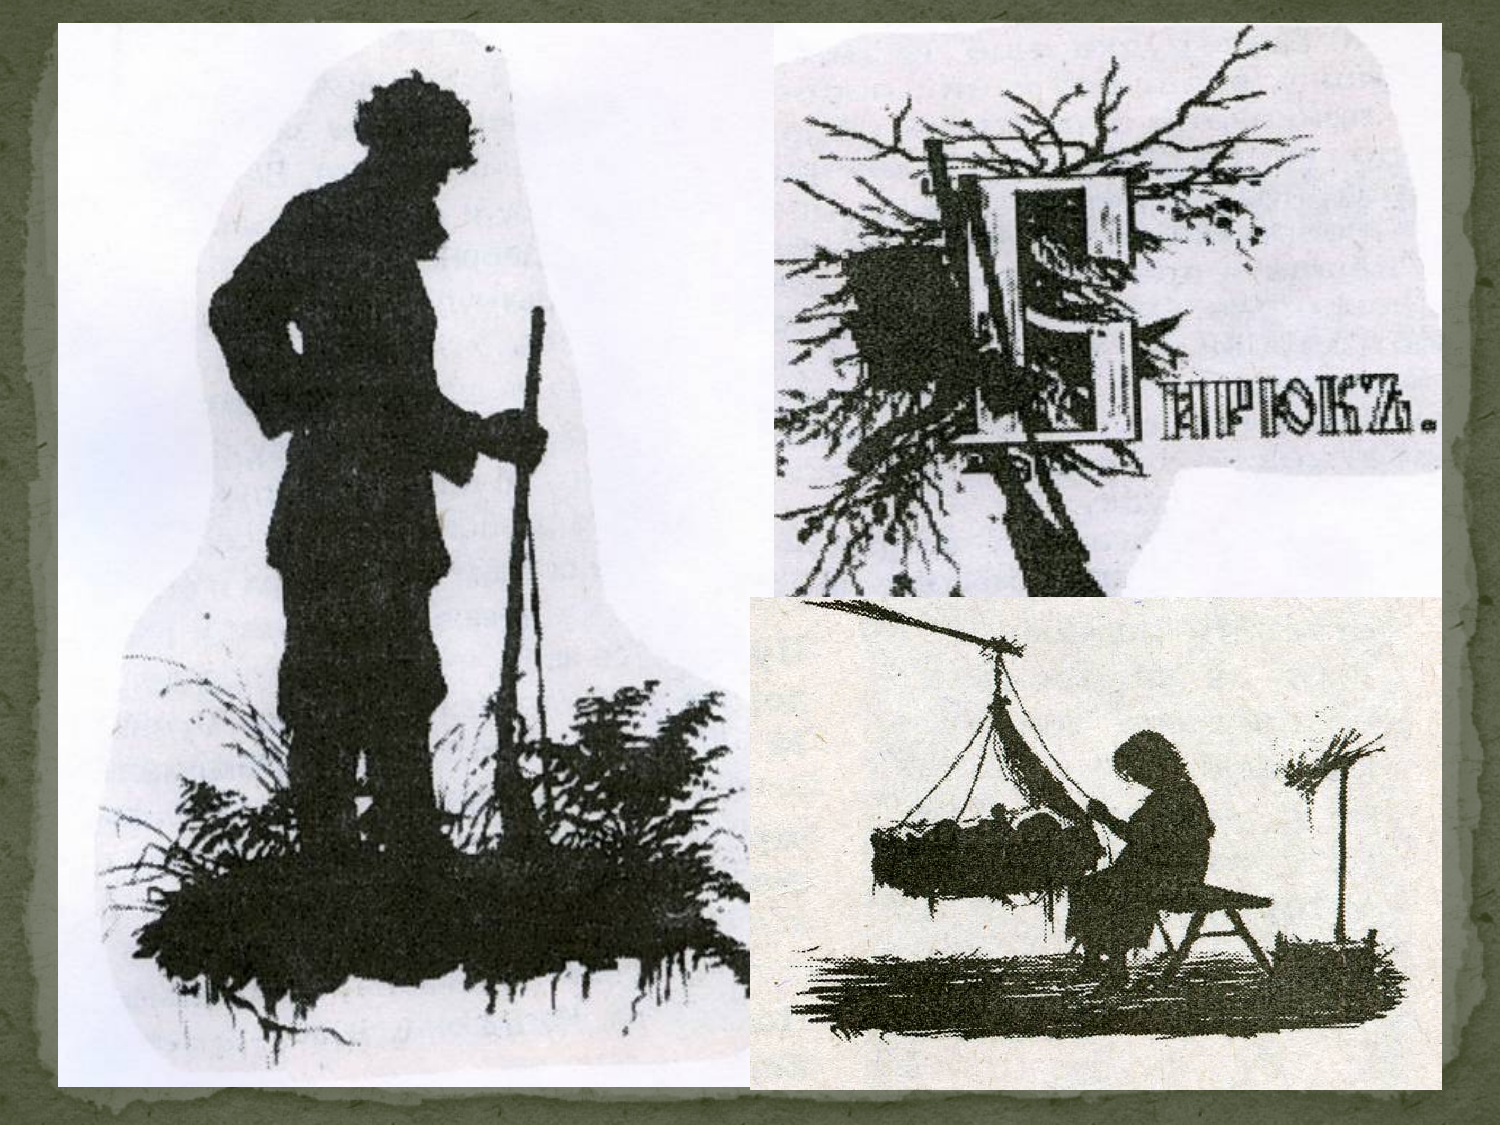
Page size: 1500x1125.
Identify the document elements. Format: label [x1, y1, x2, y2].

list [783, 25, 1440, 588]
picture [58, 23, 1442, 1090]
